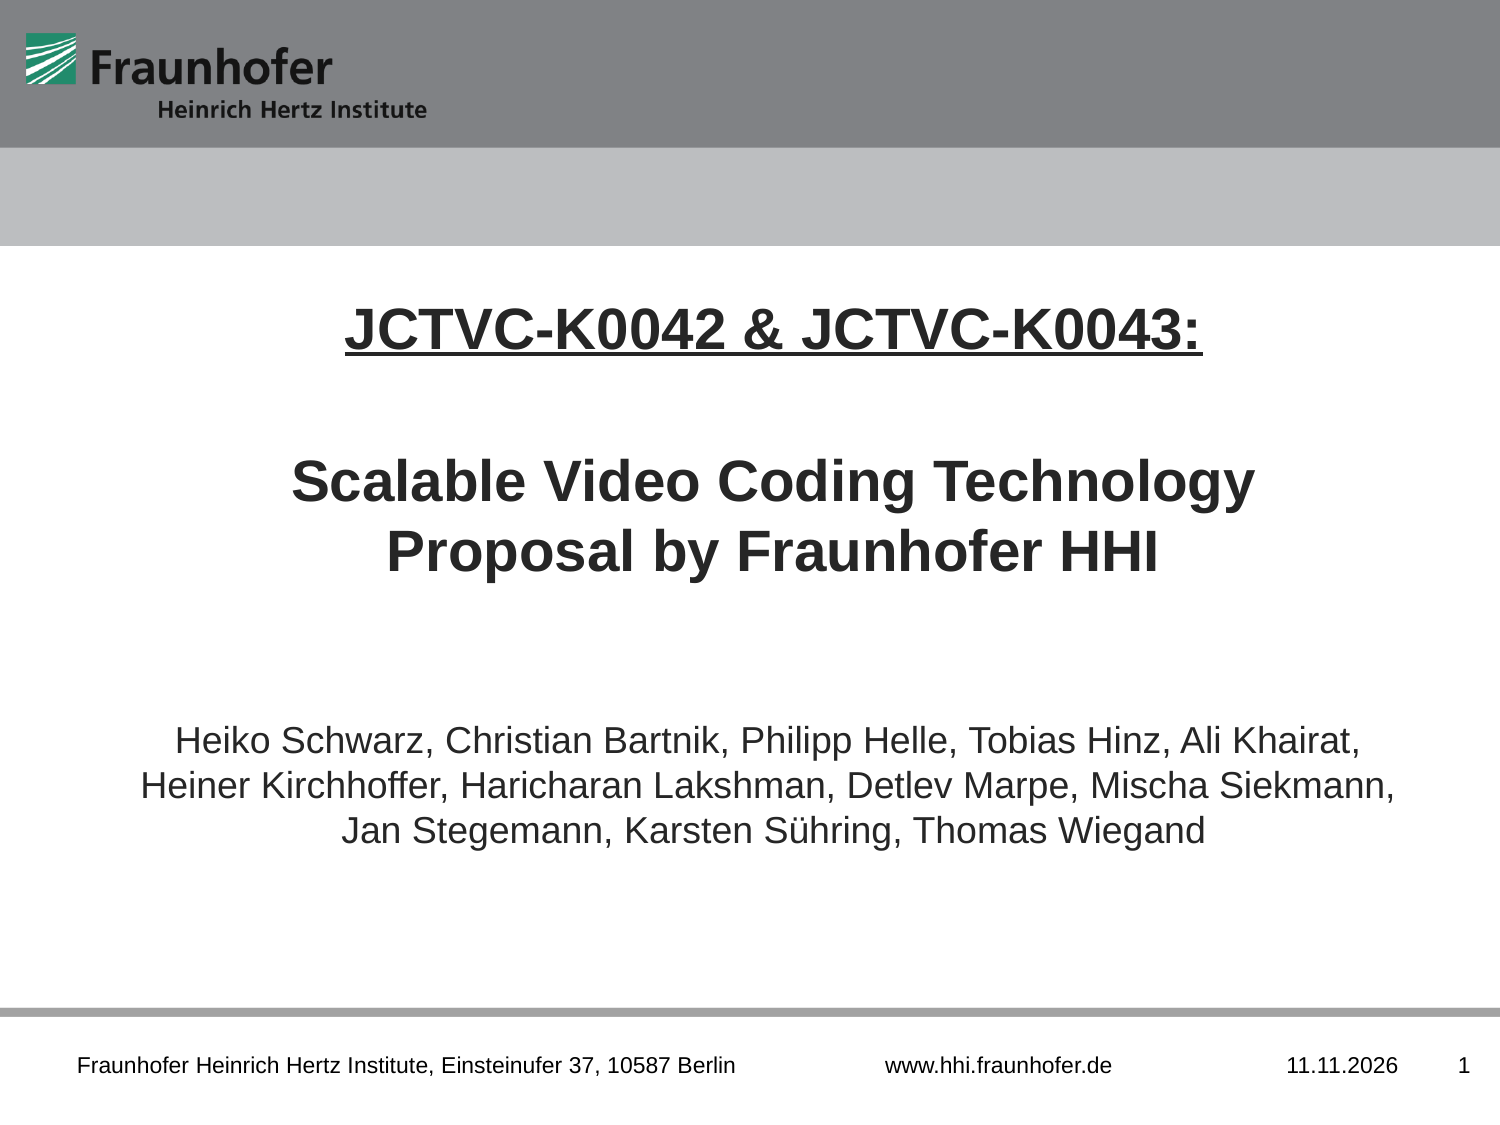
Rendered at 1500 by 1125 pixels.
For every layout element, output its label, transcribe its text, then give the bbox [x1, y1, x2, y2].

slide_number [1019, 1034, 1394, 1094]
picture [26, 33, 427, 118]
slide_number 1 [1394, 1034, 1471, 1094]
list Heiko Schwarz, Christian Bartnik, Philipp Helle, Tobias Hinz, Ali Khairat, Heiner Kirchhoffer, Haricharan Lakshman, Detlev Marpe, Mischa Siekmann, Jan Stegemann, Karsten Sühring, Thomas Wiegand [76, 715, 1471, 853]
list JCTVC-K0042 & JCTVC-K0043: Scalable Video Coding Technology Proposal by Fraunhofer HHI [76, 290, 1471, 693]
